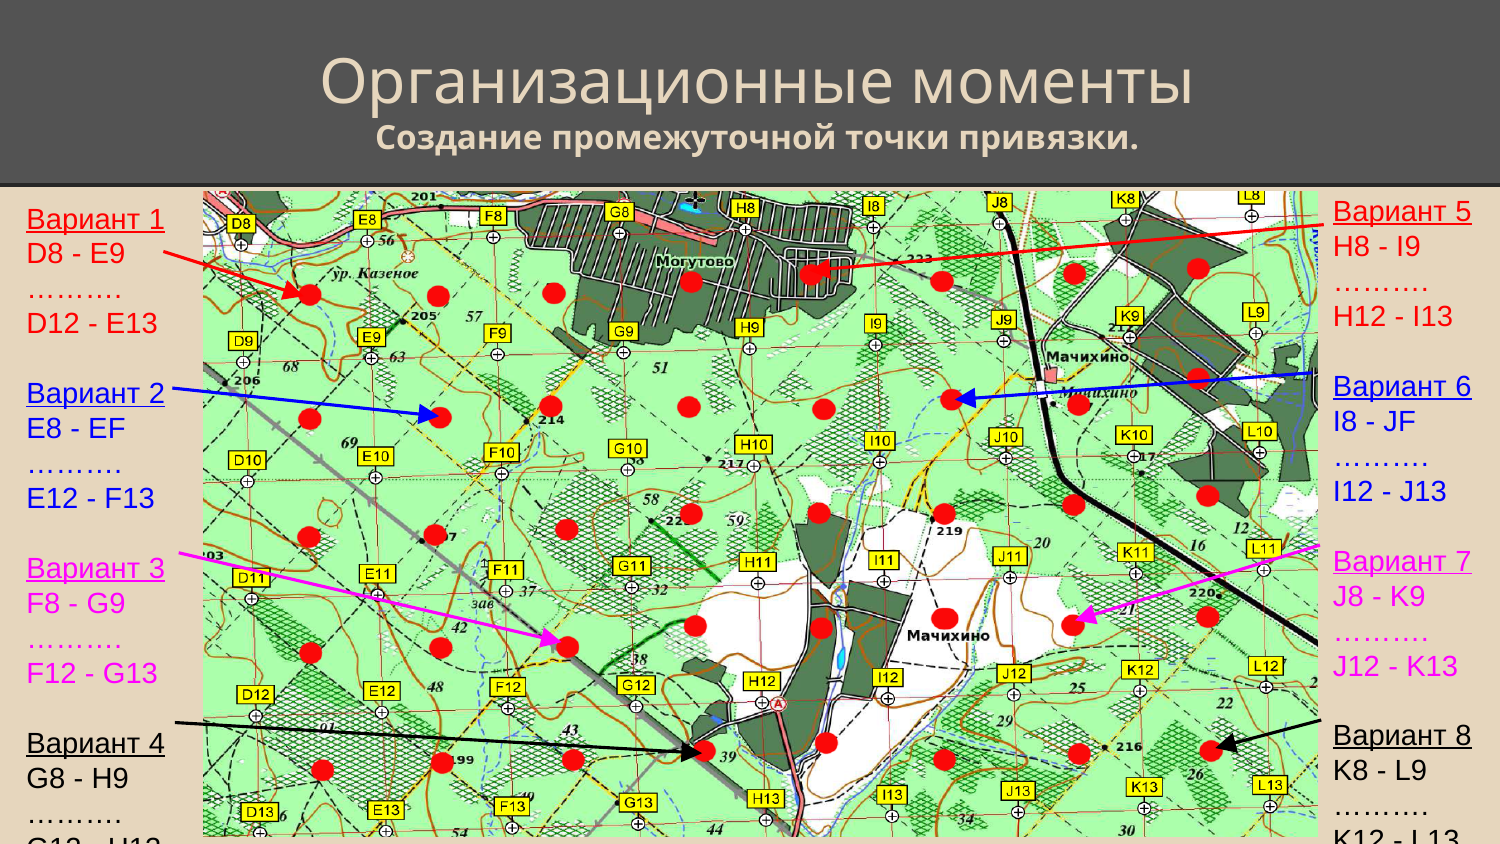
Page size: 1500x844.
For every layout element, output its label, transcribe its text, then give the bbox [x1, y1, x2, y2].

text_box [1074, 544, 1321, 621]
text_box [954, 372, 1313, 400]
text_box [178, 552, 562, 643]
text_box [171, 387, 440, 417]
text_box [1214, 719, 1322, 749]
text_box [809, 224, 1324, 271]
picture [202, 191, 1319, 837]
text_box Вариант 5 H8 - I9 ………. H12 - I13 Вариант 6 I8 - JF ………. I12 - J13 Вариант 7 J8 - K9 ………. J12 - K13 Вариант 8 K8 - L9 ………. K12 - L13 [1317, 177, 1493, 837]
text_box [163, 251, 304, 297]
text_box Вариант 1 D8 - E9 ………. D12 - E13 Вариант 2 E8 - EF ………. E12 - F13 Вариант 3 F8 - G9 ………. F12 - G13 Вариант 4 G8 - H9 ………. G12 - H13 [11, 184, 187, 844]
title Организационные моменты Создание промежуточной точки привязки. [24, 10, 1492, 172]
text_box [174, 722, 703, 754]
